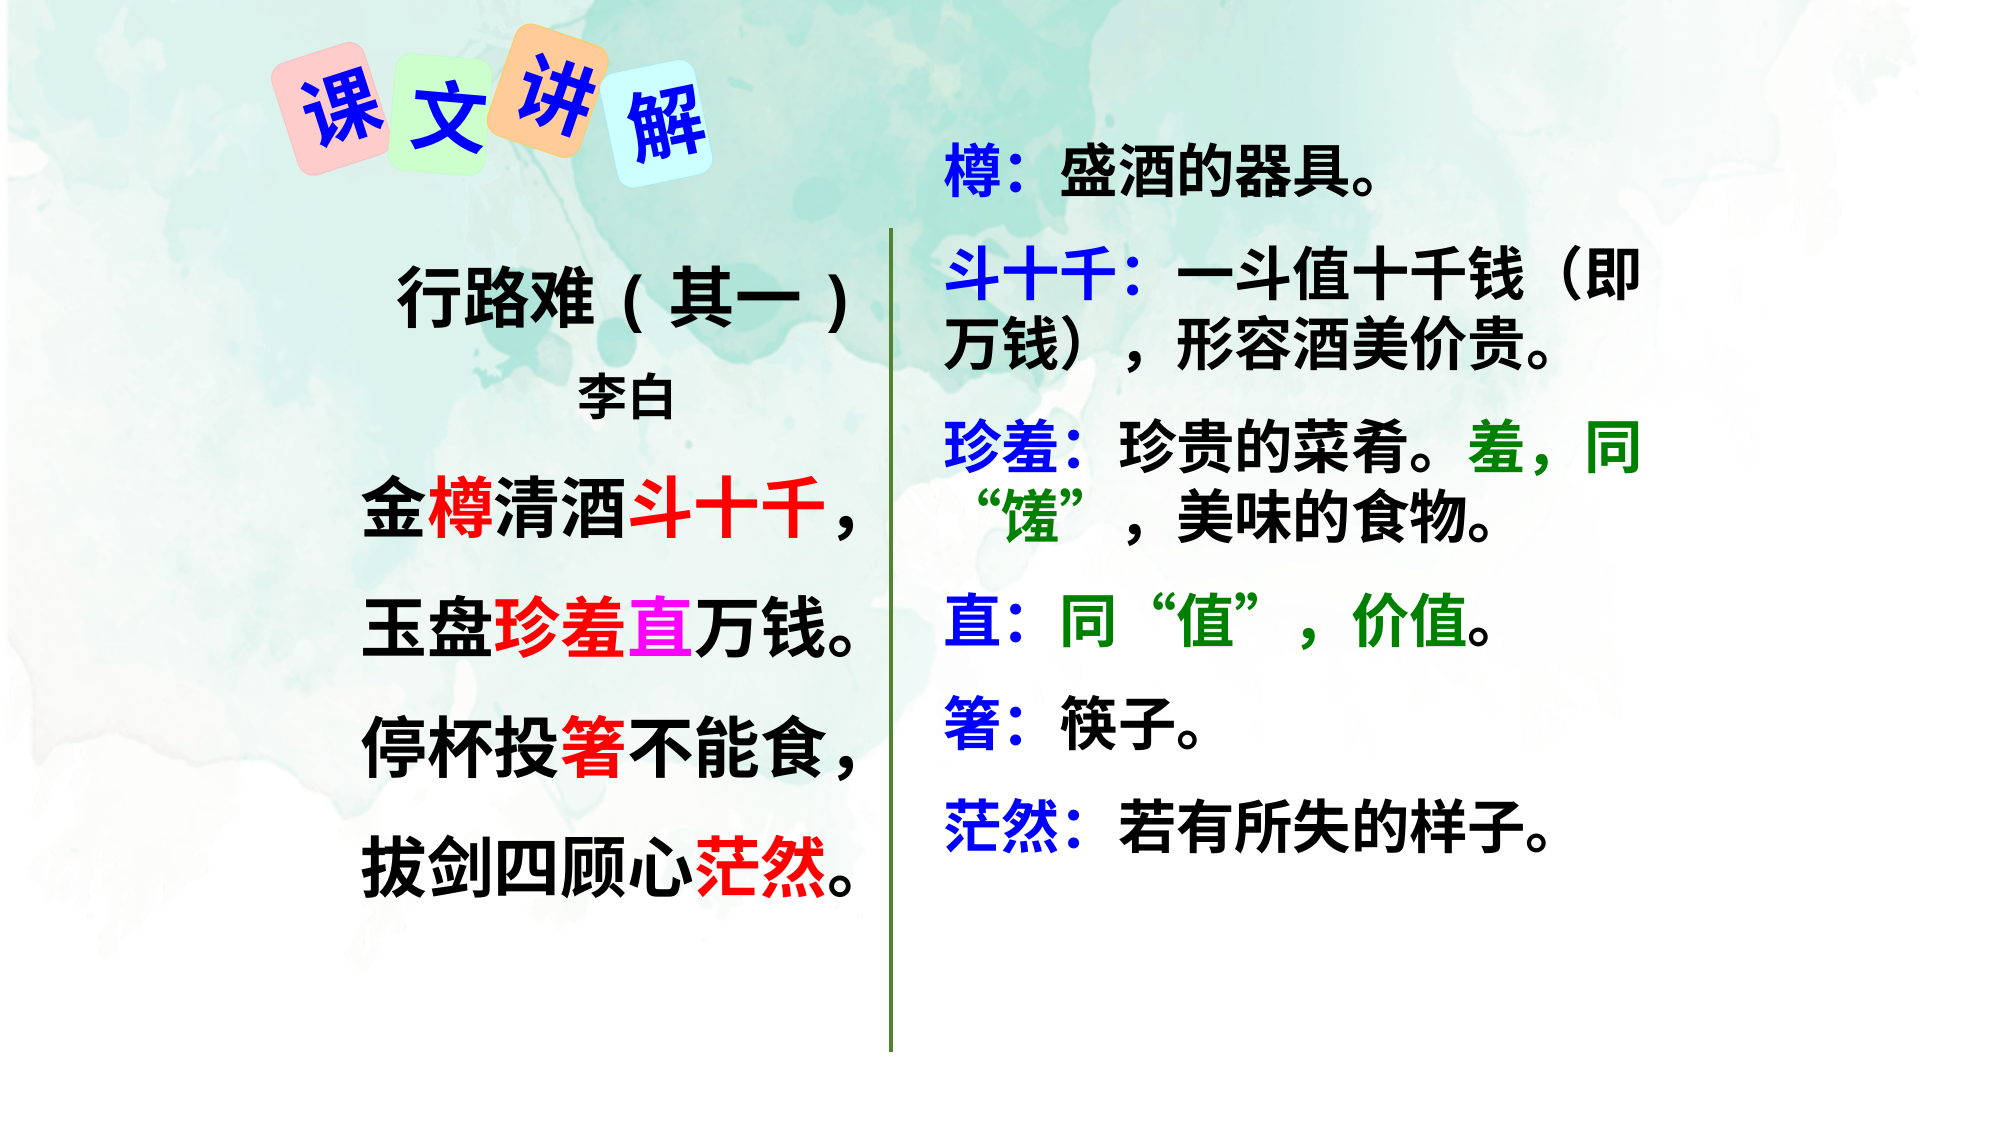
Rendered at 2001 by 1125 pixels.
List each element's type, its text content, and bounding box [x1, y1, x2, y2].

text_box 行路难(其一) 李白 金樽清酒斗十千， 玉盘珍羞直万钱。 停杯投箸不能食， 拔剑四顾心茫然。 [331, 205, 924, 916]
text_box 樽：盛酒的器具。 斗十千：一斗值十千钱（即万钱），形容酒美价贵。 珍羞：珍贵的菜肴。羞，同“馐”，美味的食物。 直：同“值”，价值。 箸：筷子。 茫然：若有所失的样子。 [923, 123, 1703, 871]
picture [0, 0, 2000, 1125]
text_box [282, 32, 705, 183]
